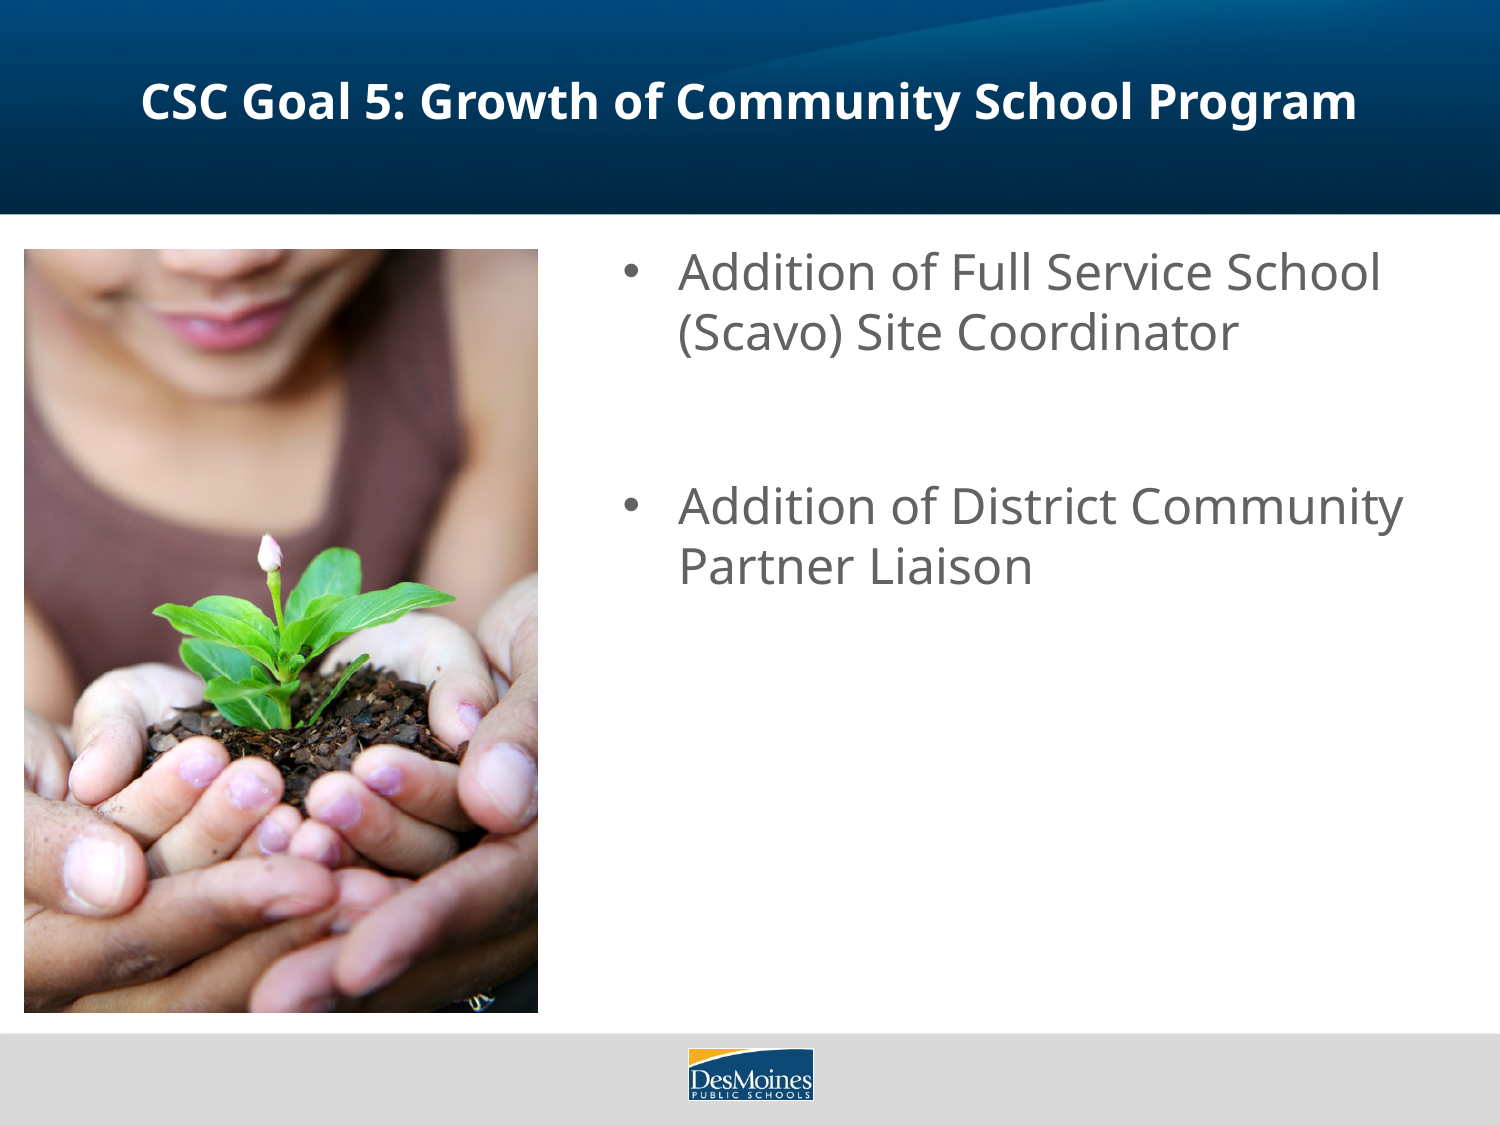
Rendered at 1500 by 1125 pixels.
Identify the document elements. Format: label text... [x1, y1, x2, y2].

list Addition of Full Service School (Scavo) Site Coordinator Addition of District Community Partner Liaison [606, 232, 1425, 1017]
picture [689, 1049, 813, 1100]
title CSC Goal 5: Growth of Community School Program [75, 45, 1425, 233]
picture [0, 0, 1500, 1033]
